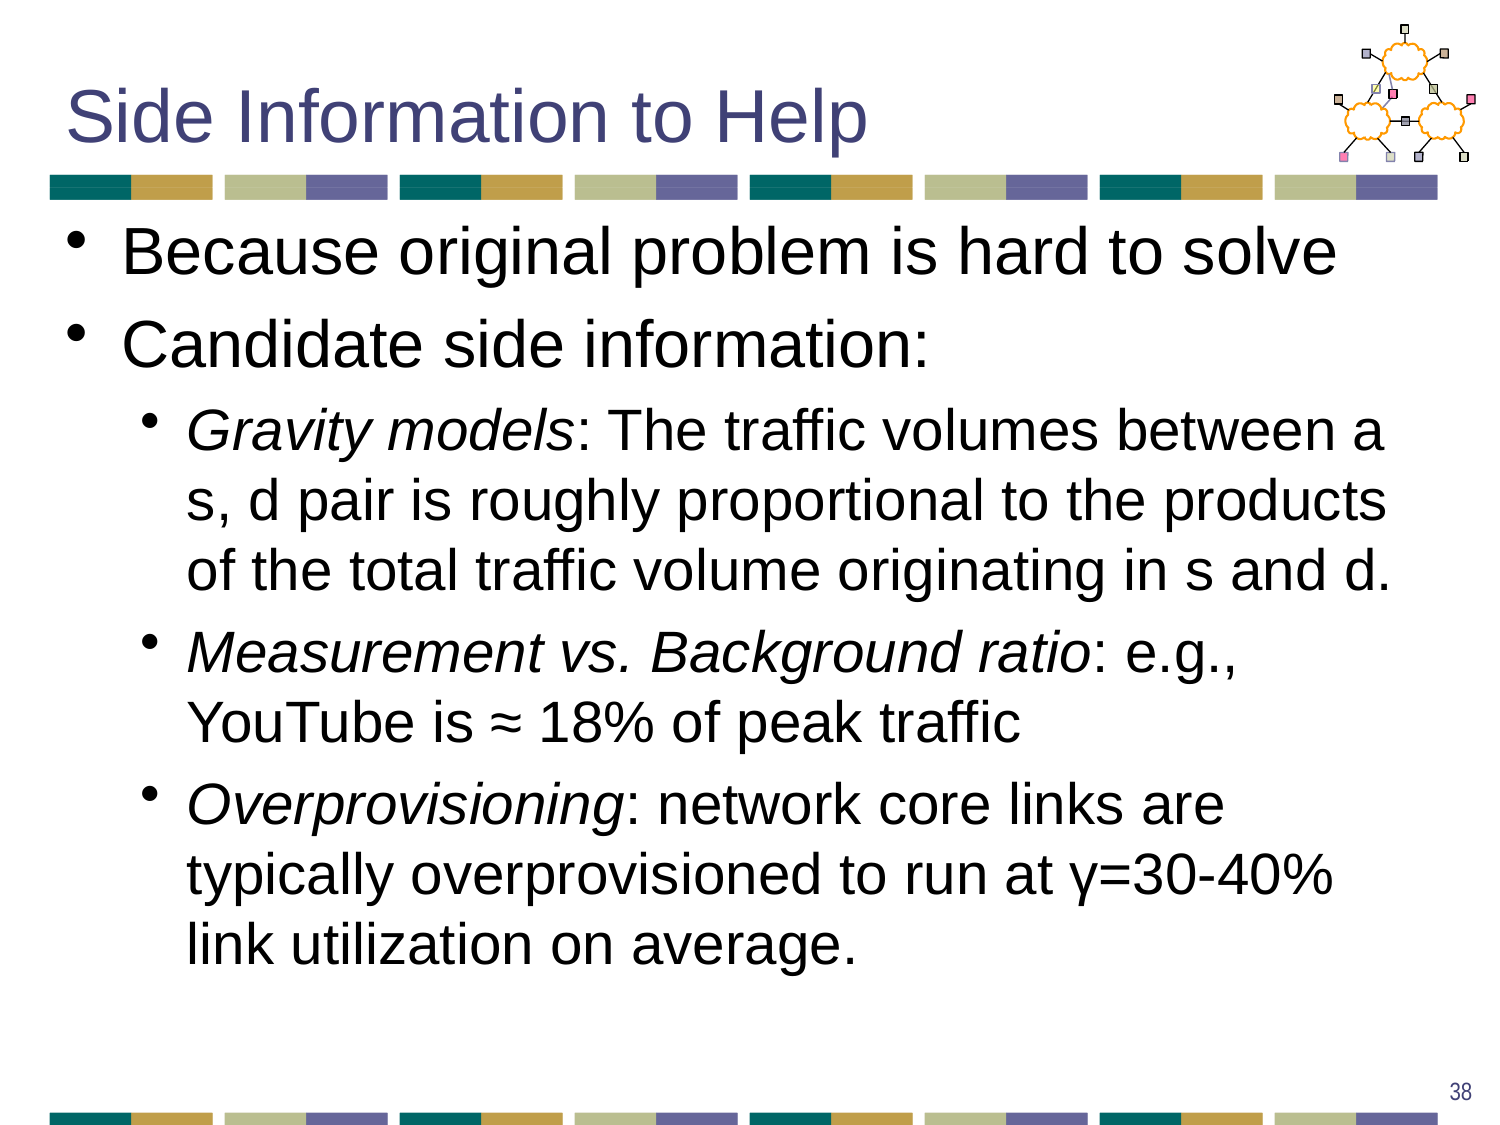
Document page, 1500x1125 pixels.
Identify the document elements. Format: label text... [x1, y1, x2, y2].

list Because original problem is hard to solve Candidate side information: Gravity models: The traffic volumes between a s, d pair is roughly proportional to the products of the total traffic volume originating in s and d. Measurement vs. Background ratio: e.g., YouTube is ≈ 18% of peak traffic Overprovisioning: network core links are typically overprovisioned to run at γ=30-40% link utilization on average. [50, 200, 1438, 1000]
slide_number 38 [1174, 1037, 1488, 1113]
title Side Information to Help [50, 62, 1438, 163]
